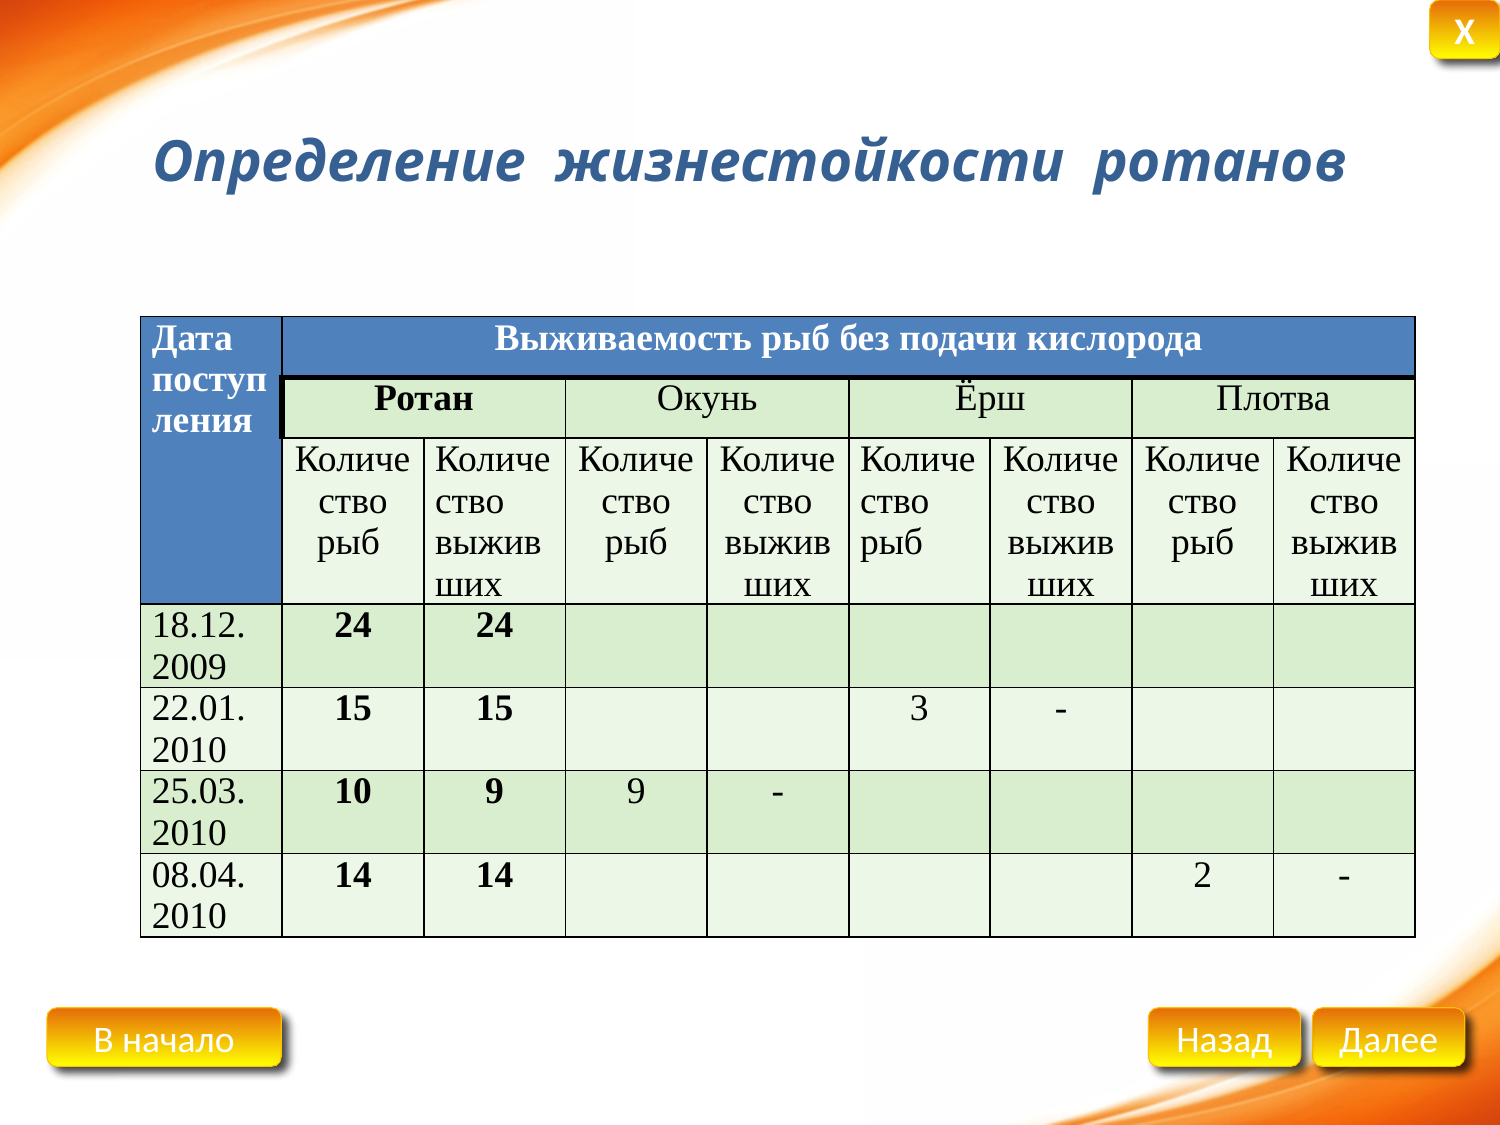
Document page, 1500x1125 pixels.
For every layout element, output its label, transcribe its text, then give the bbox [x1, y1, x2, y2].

table_cell [1274, 688, 1414, 770]
table_cell Ротан [285, 380, 565, 437]
table_cell Количество выживших [1274, 439, 1414, 603]
table_cell [708, 854, 848, 936]
table_cell [1274, 605, 1414, 687]
table_cell Количество рыб [850, 439, 989, 603]
table_cell 24 [425, 605, 565, 687]
table_cell Количество выживших [708, 439, 848, 603]
table_cell 3 [850, 688, 989, 770]
table_cell Ёрш [850, 380, 1131, 437]
table_cell 24 [283, 605, 423, 687]
table_cell 25.03. 2010 [141, 771, 281, 853]
table_cell 22.01. 2010 [141, 688, 281, 770]
table_cell 08.04. 2010 [141, 854, 281, 936]
table_cell 18.12. 2009 [141, 605, 281, 687]
table_cell 15 [425, 688, 565, 770]
table_cell Количество рыб [1133, 439, 1273, 603]
table_cell [850, 605, 989, 687]
picture [0, 0, 1434, 46]
table_cell 10 [283, 771, 423, 853]
table_cell - [1274, 854, 1414, 936]
table_cell Количество рыб [283, 439, 423, 603]
table_cell Количество выживших [991, 439, 1131, 603]
table_cell - [991, 688, 1131, 770]
table_cell [850, 854, 989, 936]
table_cell Плотва [1133, 380, 1414, 437]
title Определение жизнестойкости ротанов [0, 46, 1500, 270]
table_cell [566, 605, 706, 687]
table_cell 9 [566, 771, 706, 853]
table_cell [991, 771, 1131, 853]
table_cell 2 [1133, 854, 1273, 936]
table_cell 14 [425, 854, 565, 936]
table_header Выживаемость рыб без подачи кислорода [283, 317, 1414, 375]
table_cell 14 [283, 854, 423, 936]
table_cell [991, 854, 1131, 936]
table_cell [708, 688, 848, 770]
table_cell [566, 688, 706, 770]
table_cell 15 [283, 688, 423, 770]
table_cell Окунь [566, 380, 848, 437]
table_cell [708, 605, 848, 687]
table_header Дата поступления [141, 317, 281, 603]
table_cell [850, 771, 989, 853]
table_cell [1133, 771, 1273, 853]
table_cell [1274, 771, 1414, 853]
table_cell [1133, 688, 1273, 770]
table_cell [566, 854, 706, 936]
picture [0, 270, 1500, 1125]
table_cell Количество рыб [566, 439, 706, 603]
table_cell [1133, 605, 1273, 687]
table_cell [991, 605, 1131, 687]
table_cell 9 [425, 771, 565, 853]
table_cell - [708, 771, 848, 853]
table_cell Количество выживших [425, 439, 565, 603]
